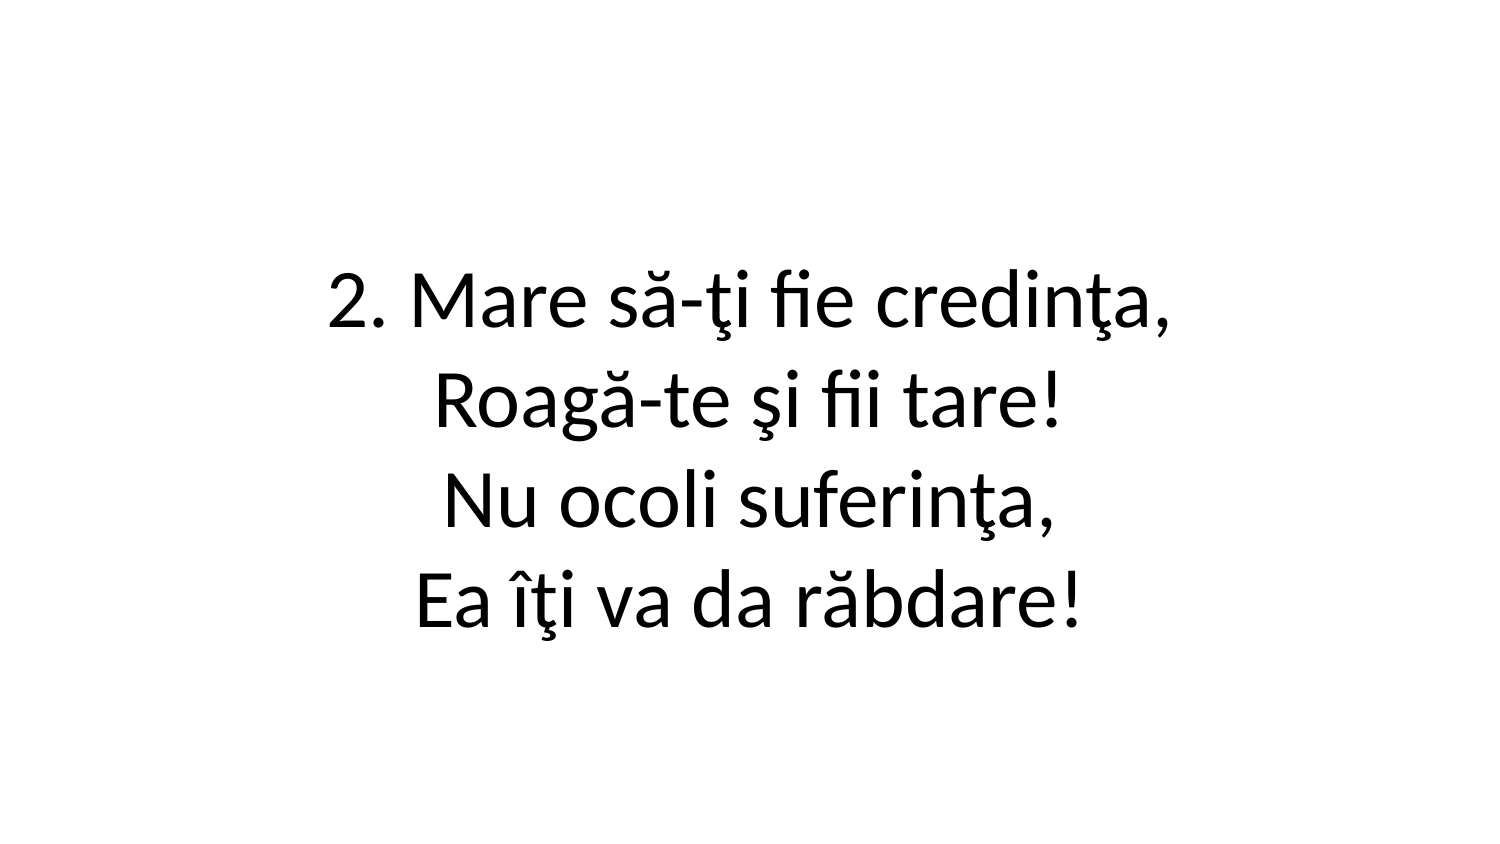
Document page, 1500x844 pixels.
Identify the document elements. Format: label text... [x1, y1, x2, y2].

text_box 2. Mare să-ţi fie credinţa, Roagă-te şi fii tare! Nu ocoli suferinţa, Ea îţi va da răbdare! [311, 192, 1189, 652]
